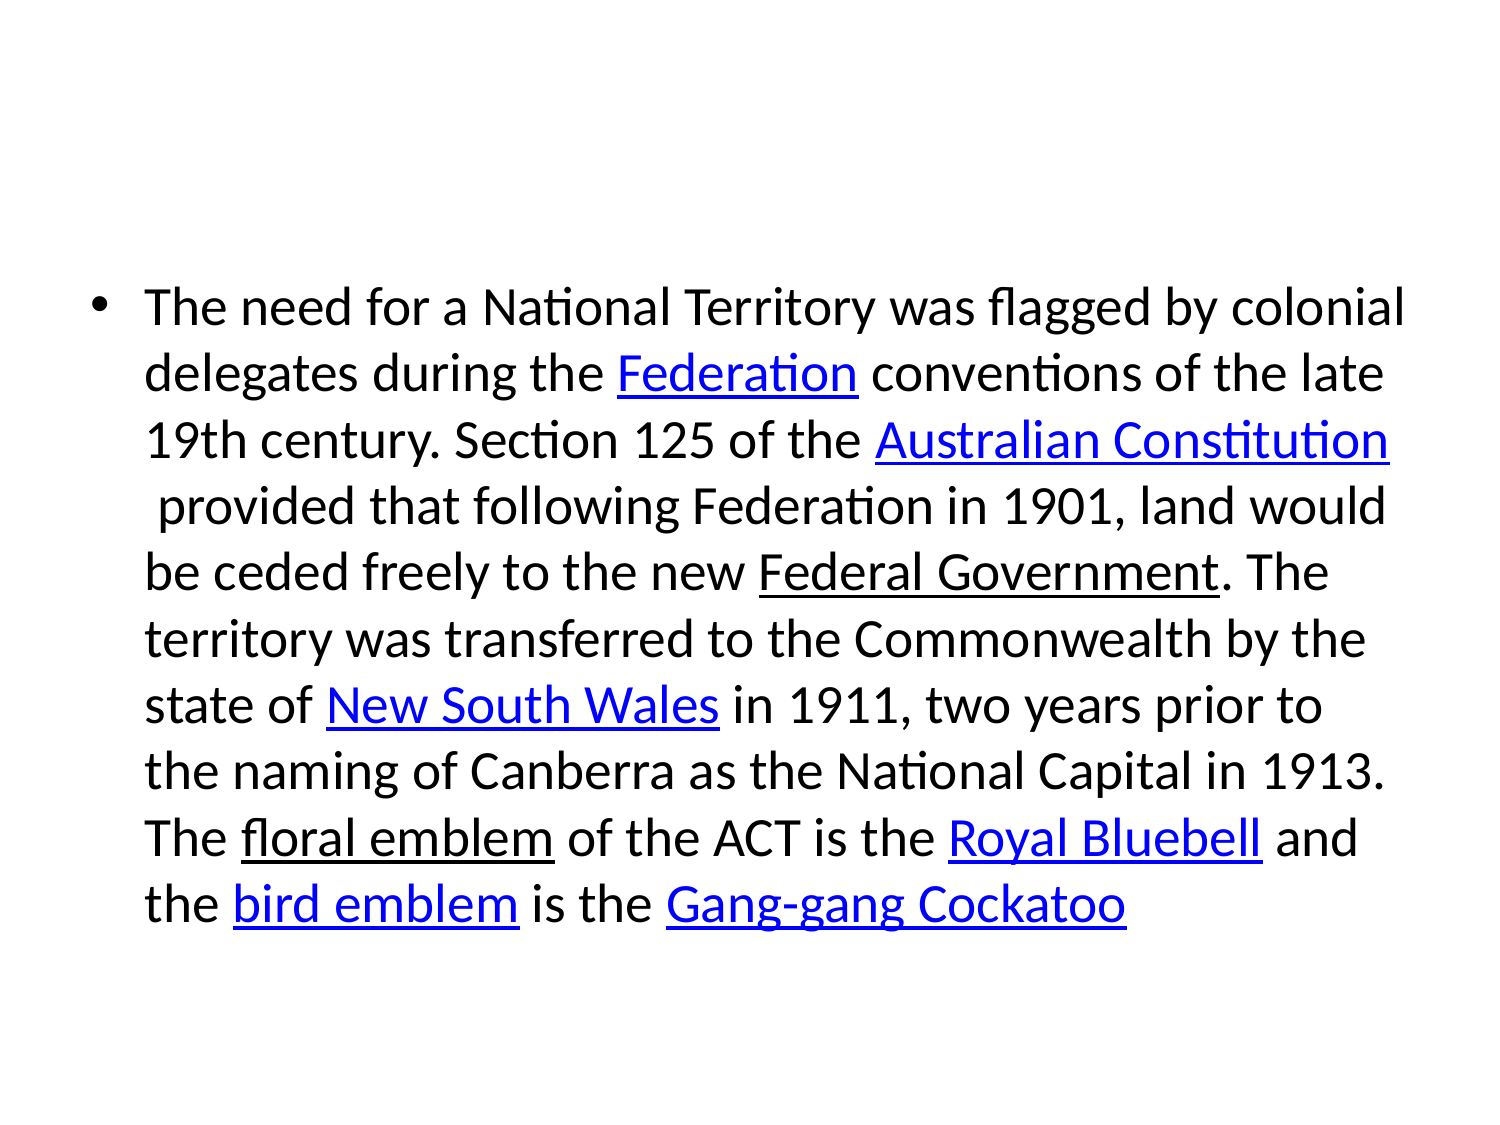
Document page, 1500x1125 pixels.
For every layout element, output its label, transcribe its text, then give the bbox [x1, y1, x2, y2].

list The need for a National Territory was flagged by colonial delegates during the Federation conventions of the late 19th century. Section 125 of the Australian Constitution provided that following Federation in 1901, land would be ceded freely to the new Federal Government. The territory was transferred to the Commonwealth by the state of New South Wales in 1911, two years prior to the naming of Canberra as the National Capital in 1913. The floral emblem of the ACT is the Royal Bluebell and the bird emblem is the Gang-gang Cockatoo [75, 262, 1425, 1005]
